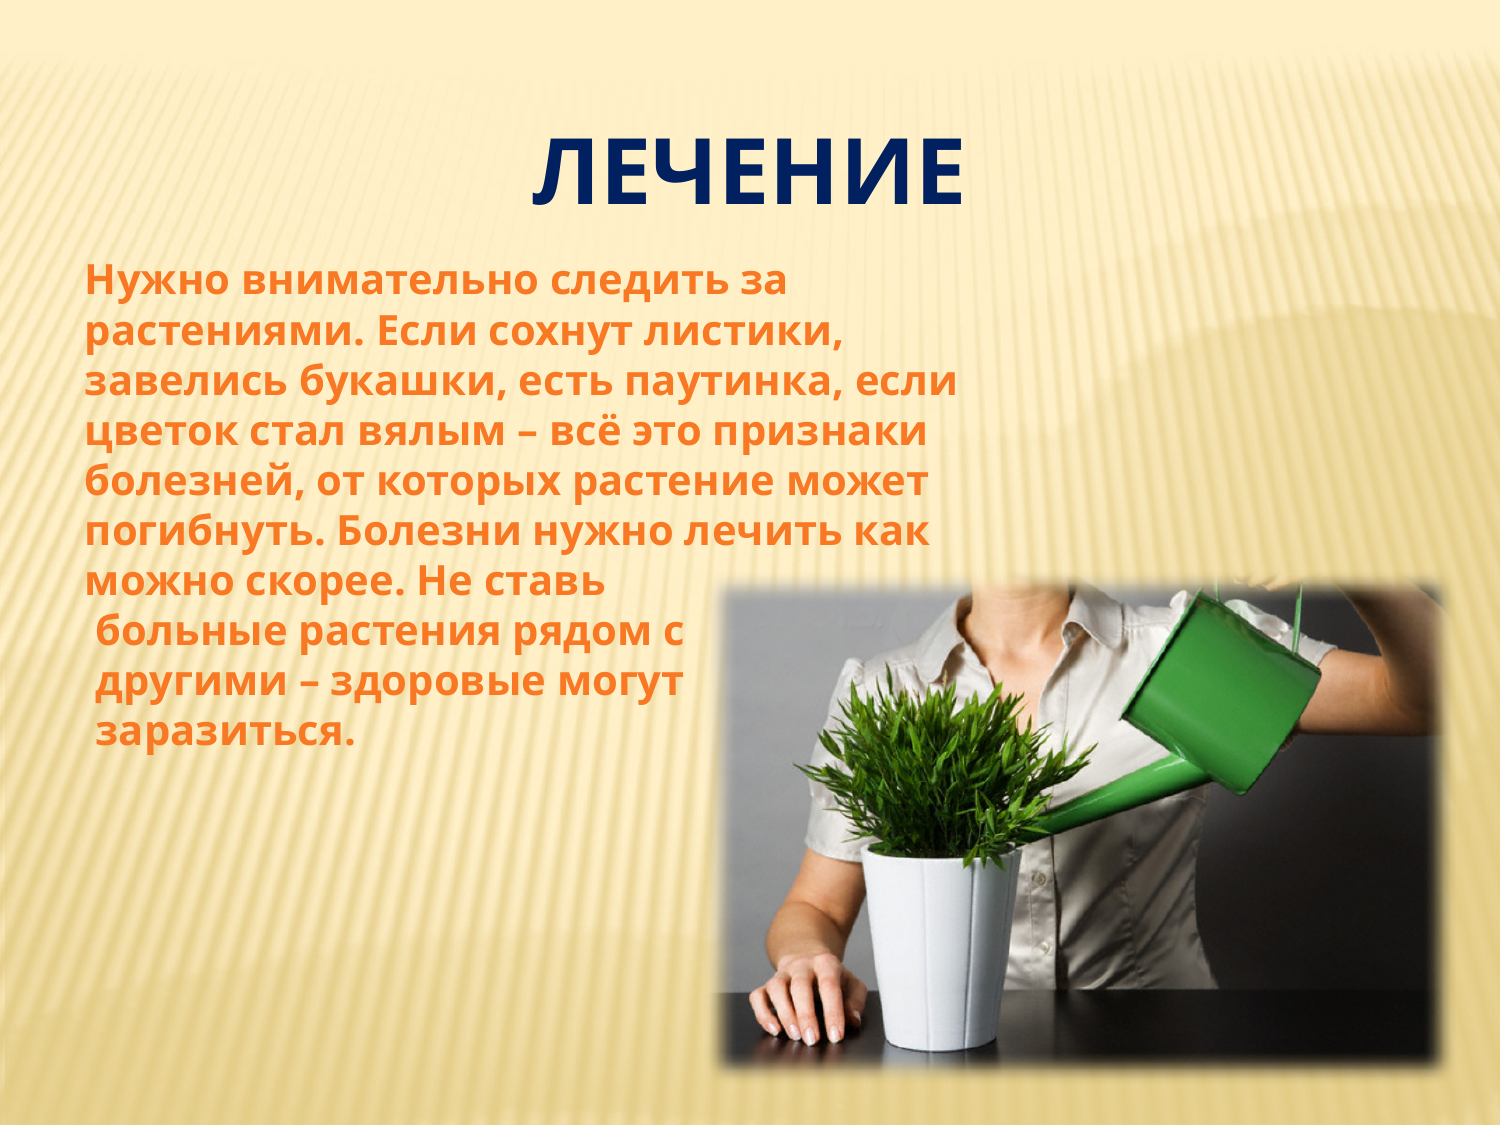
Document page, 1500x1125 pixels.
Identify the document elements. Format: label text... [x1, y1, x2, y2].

text_box ЛЕЧЕНИЕ [304, 105, 1196, 231]
text_box Нужно внимательно следить за растениями. Если сохнут листики, завелись букашки, есть паутинка, если цветок стал вялым – всё это признаки болезней, от которых растение может погибнуть. Болезни нужно лечить как можно скорее. Не ставь больные растения рядом с другими – здоровые могут заразиться. [70, 246, 1043, 761]
picture [702, 569, 1457, 1086]
